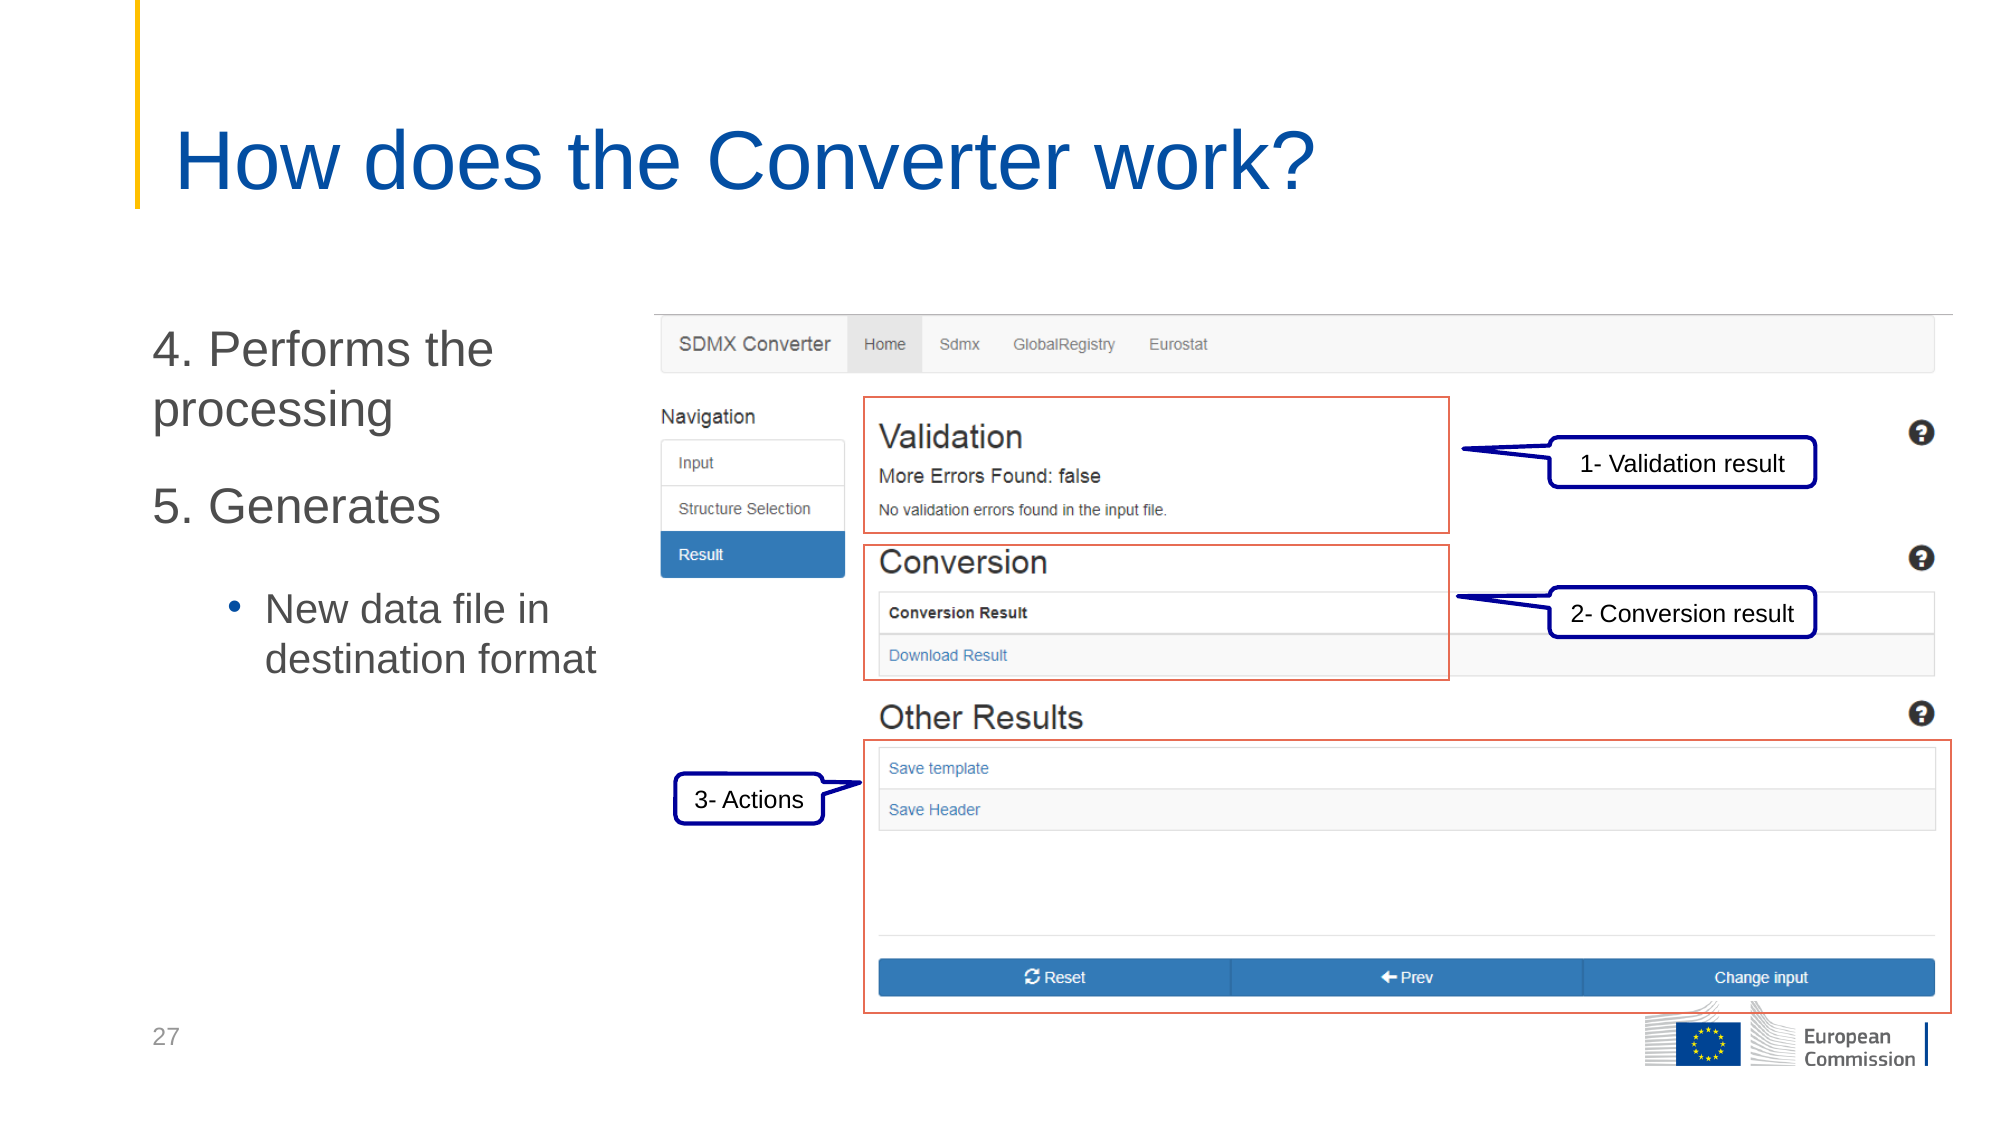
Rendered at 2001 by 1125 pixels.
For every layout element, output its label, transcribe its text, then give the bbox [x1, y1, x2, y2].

picture [1645, 1014, 1928, 1066]
picture [654, 314, 1953, 1001]
list 4. Performs the processing 5. Generates New data file in destination format [137, 308, 655, 1047]
text_box [863, 1001, 1952, 1014]
title How does the Converter work? [159, 79, 1885, 208]
slide_number 27 [137, 1005, 588, 1066]
